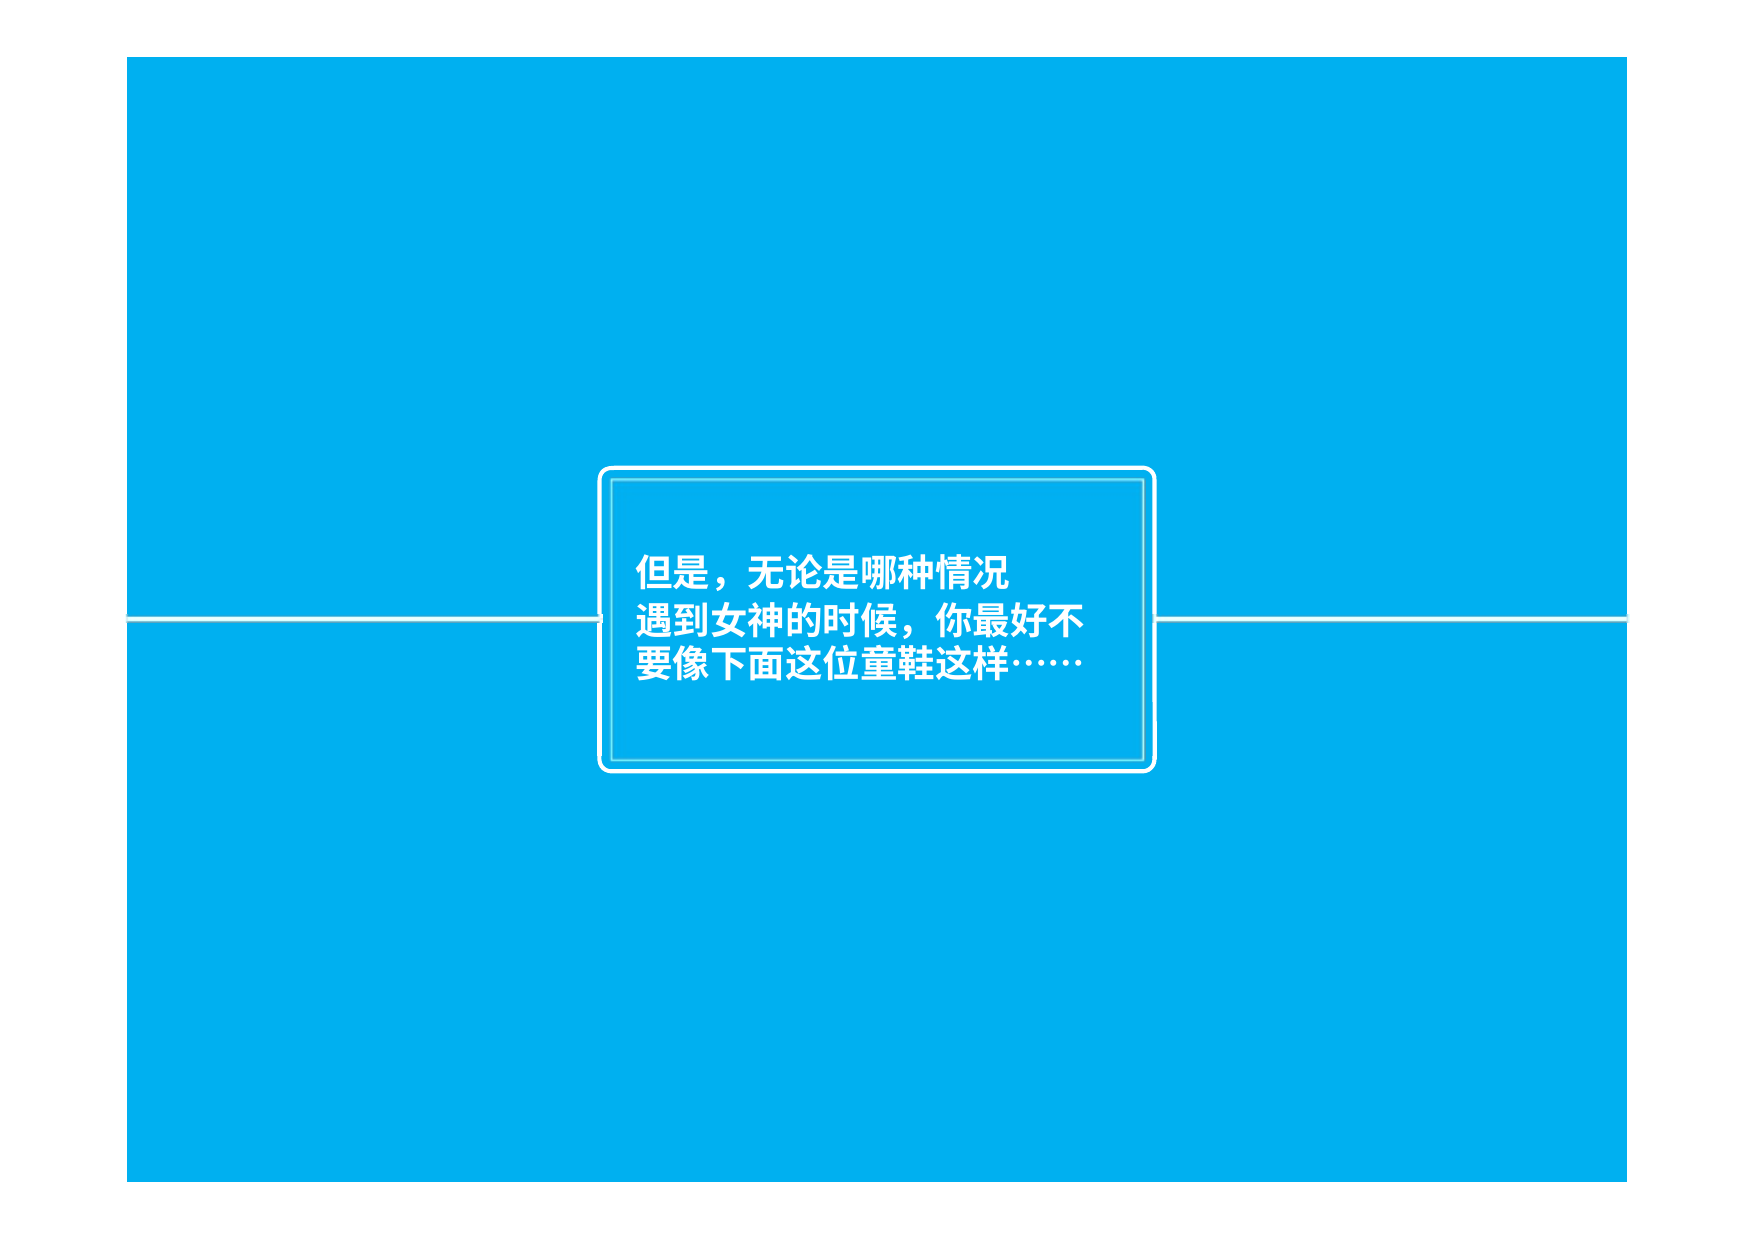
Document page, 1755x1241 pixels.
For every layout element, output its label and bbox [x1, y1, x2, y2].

text_box [125, 55, 1629, 612]
picture [124, 614, 602, 624]
picture [610, 478, 1145, 762]
text_box [615, 463, 1159, 612]
picture [1153, 614, 1630, 624]
text_box [595, 754, 1159, 776]
text_box [595, 463, 616, 612]
text_box [1151, 631, 1159, 762]
text_box [125, 630, 1629, 1184]
